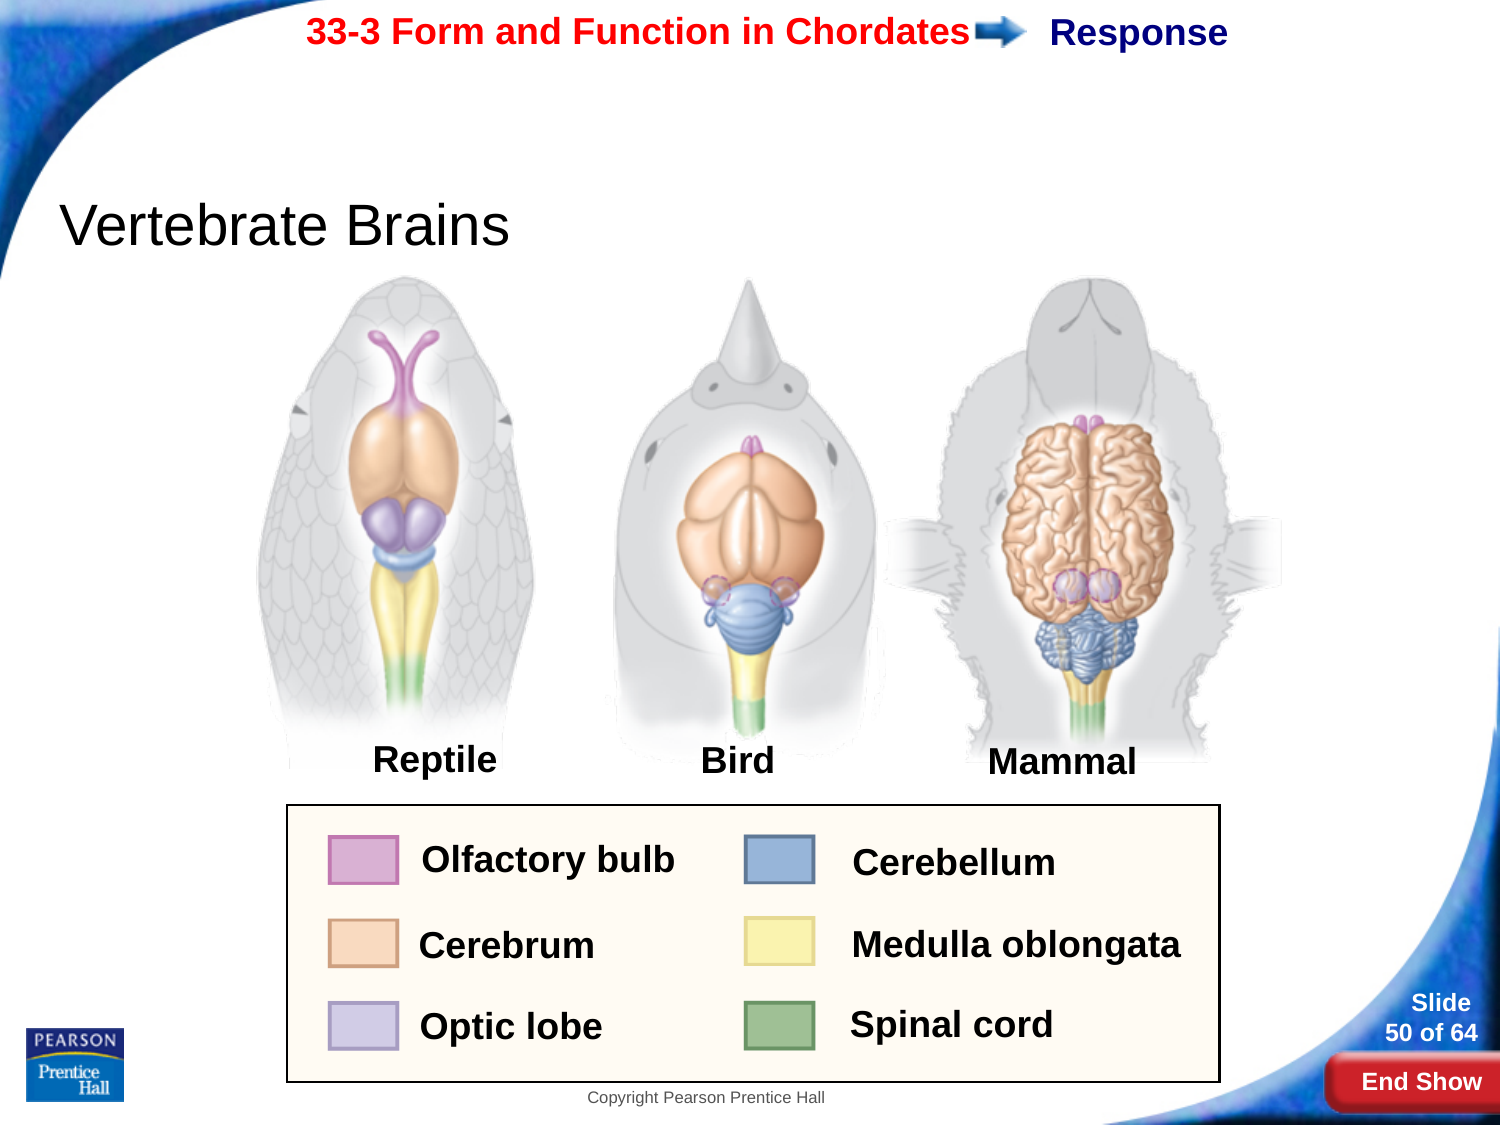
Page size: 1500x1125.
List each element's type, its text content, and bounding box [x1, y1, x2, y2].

text_box [287, 976, 727, 1083]
text_box Cerebrum [418, 913, 611, 973]
picture [0, 0, 1500, 1125]
text_box Medulla oblongata [836, 912, 1197, 972]
footer Copyright Pearson Prentice Hall [468, 1083, 945, 1105]
text_box [821, 976, 1220, 1083]
text_box Optic lobe [418, 994, 619, 1055]
text_box Olfactory bulb [418, 827, 691, 888]
list Vertebrate Brains [44, 179, 1463, 976]
title Response [1034, 0, 1500, 76]
text_box Cerebellum [837, 830, 1072, 891]
text_box Spinal cord [835, 992, 1070, 1053]
